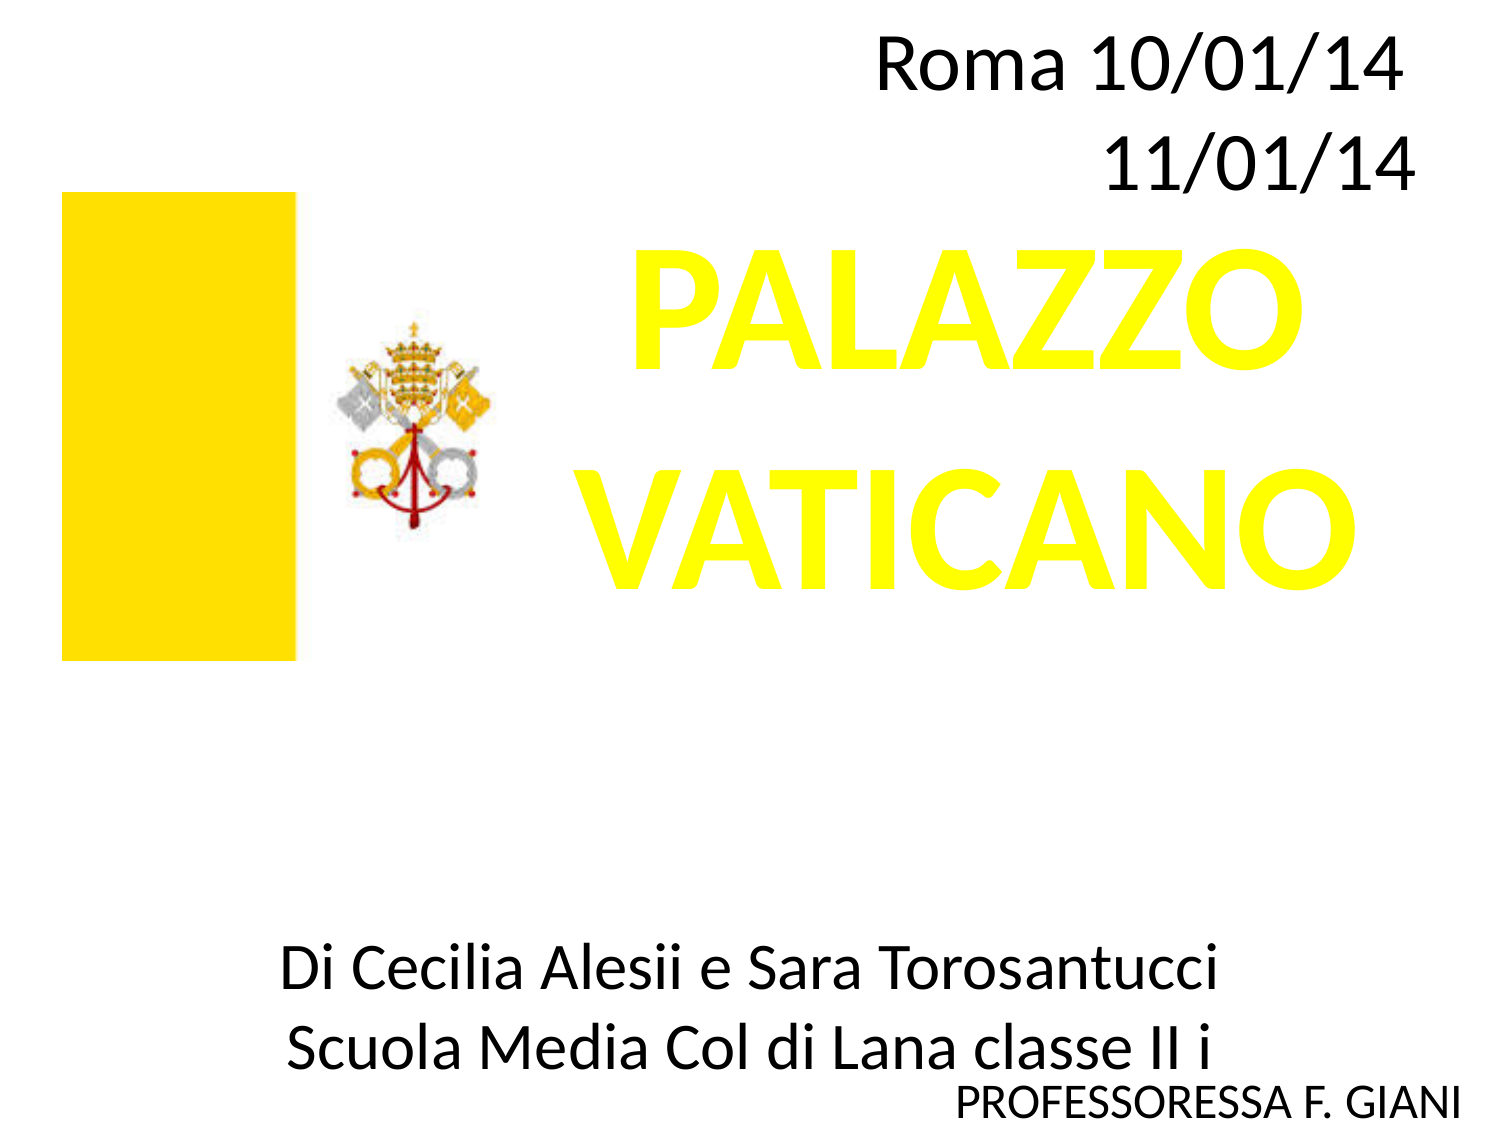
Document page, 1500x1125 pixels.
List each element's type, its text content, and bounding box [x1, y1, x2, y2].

title Palazzo vaticano [468, 340, 1465, 692]
text_box Di Cecilia Alesii e Sara Torosantucci Scuola Media Col di Lana classe II i [0, 915, 1500, 1125]
text_box Roma 10/01/14 11/01/14 [859, 0, 1500, 215]
picture [62, 191, 532, 662]
